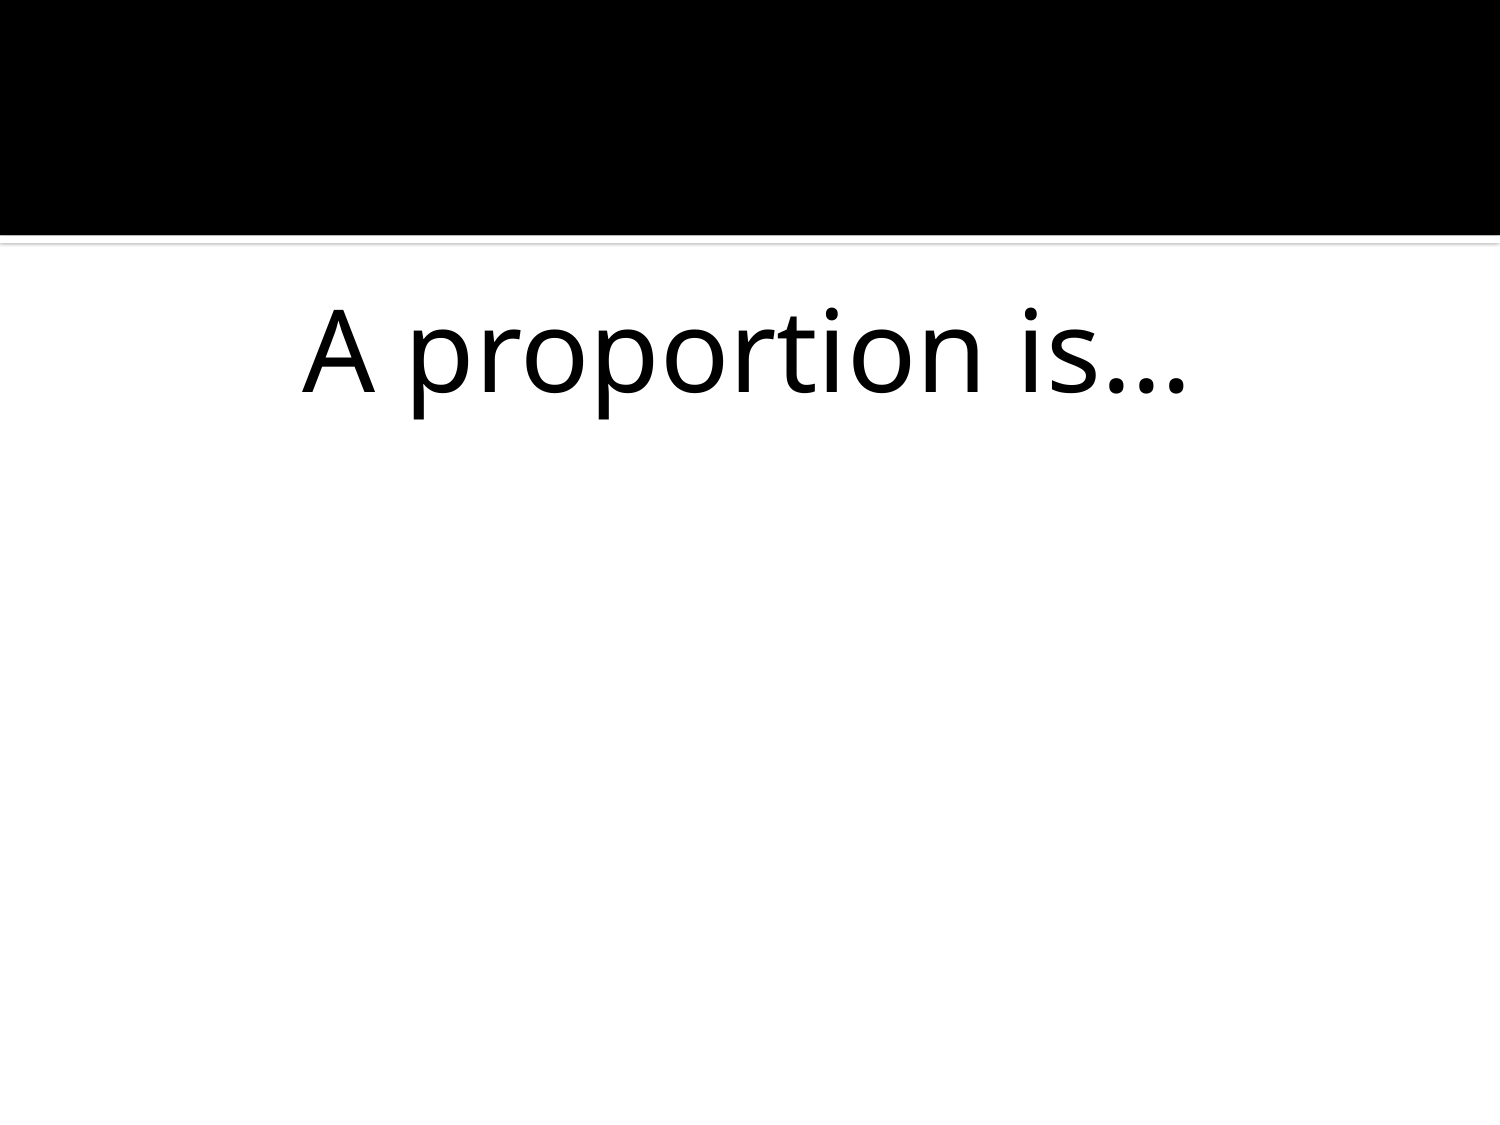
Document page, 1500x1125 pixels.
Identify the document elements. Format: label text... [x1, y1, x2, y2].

list A proportion is… [75, 262, 1425, 1005]
